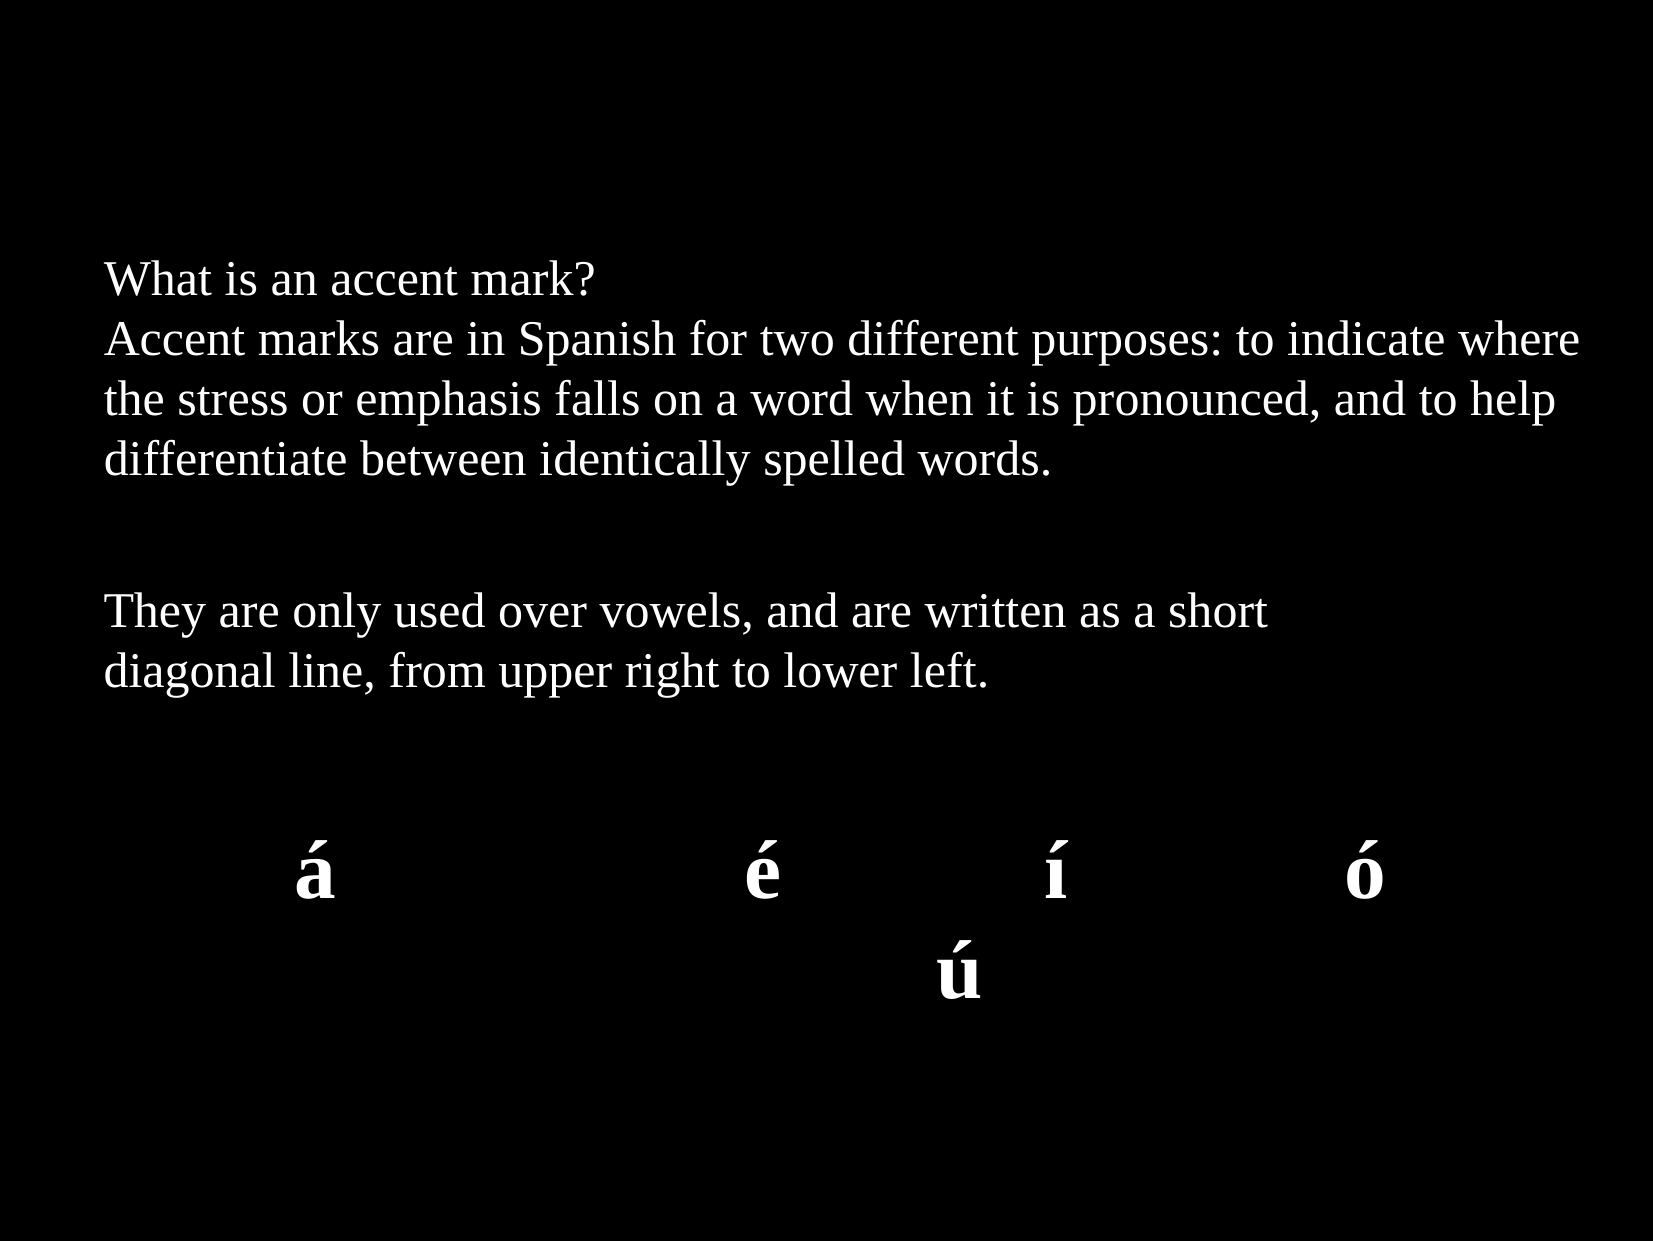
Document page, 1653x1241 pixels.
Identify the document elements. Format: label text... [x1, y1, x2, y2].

text_box á é í ó ú [101, 807, 1539, 1023]
text_box They are only used over vowels, and are written as a short diagonal line, from upper right to lower left. [88, 570, 1389, 705]
text_box What is an accent mark? Accent marks are in Spanish for two different purposes: to indicate where the stress or emphasis falls on a word when it is pronounced, and to help differentiate between identically spelled words. [88, 57, 1614, 493]
